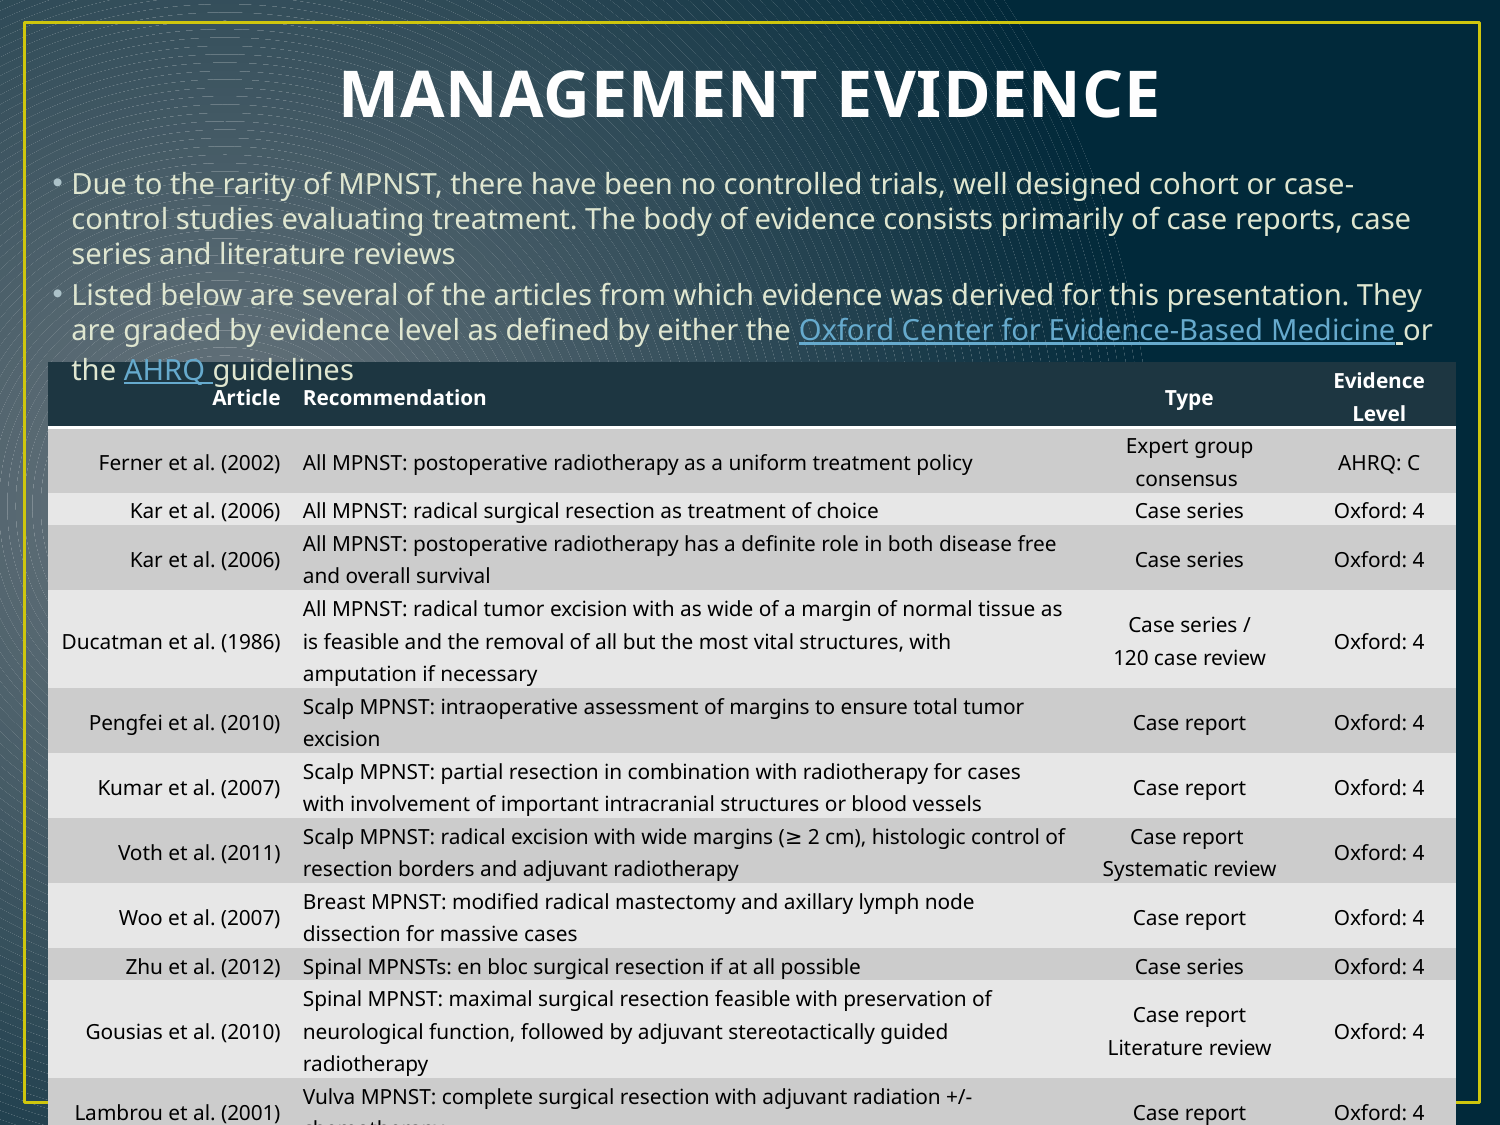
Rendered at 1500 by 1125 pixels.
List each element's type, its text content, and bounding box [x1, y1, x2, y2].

title MANAGEMENT EVIDENCE [0, 45, 1500, 138]
list Due to the rarity of MPNST, there have been no controlled trials, well designed cohort or case-control studies evaluating treatment. The body of evidence consists primarily of case reports, case series and literature reviews Listed below are several of the articles from which evidence was derived for this presentation. They are graded by evidence level as defined by either the Oxford Center for Evidence-Based Medicine or the AHRQ guidelines [37, 138, 1450, 1088]
table_cell Oxford: 4 [1450, 753, 1456, 818]
table_cell Oxford: 4 [1450, 688, 1456, 753]
table_cell AHRQ: C [1450, 429, 1456, 493]
table_cell Oxford: 4 [1450, 818, 1456, 883]
table_cell Lambrou et al. (2001) [48, 1088, 292, 1125]
table_cell Oxford: 4 [1302, 1078, 1456, 1125]
table_cell Oxford: 4 [1450, 525, 1456, 590]
table_cell Oxford: 4 [1450, 980, 1456, 1078]
table_cell Case report [1077, 1088, 1302, 1125]
table_cell Oxford: 4 [1450, 883, 1456, 948]
table_cell Oxford: 4 [1450, 493, 1456, 525]
table_cell Oxford: 4 [1450, 948, 1456, 980]
table_cell Vulva MPNST: complete surgical resection with adjuvant radiation +/- chemotherapy [292, 1088, 1077, 1125]
table_cell Oxford: 4 [1450, 590, 1456, 688]
table_header Evidence Level [1450, 362, 1456, 426]
